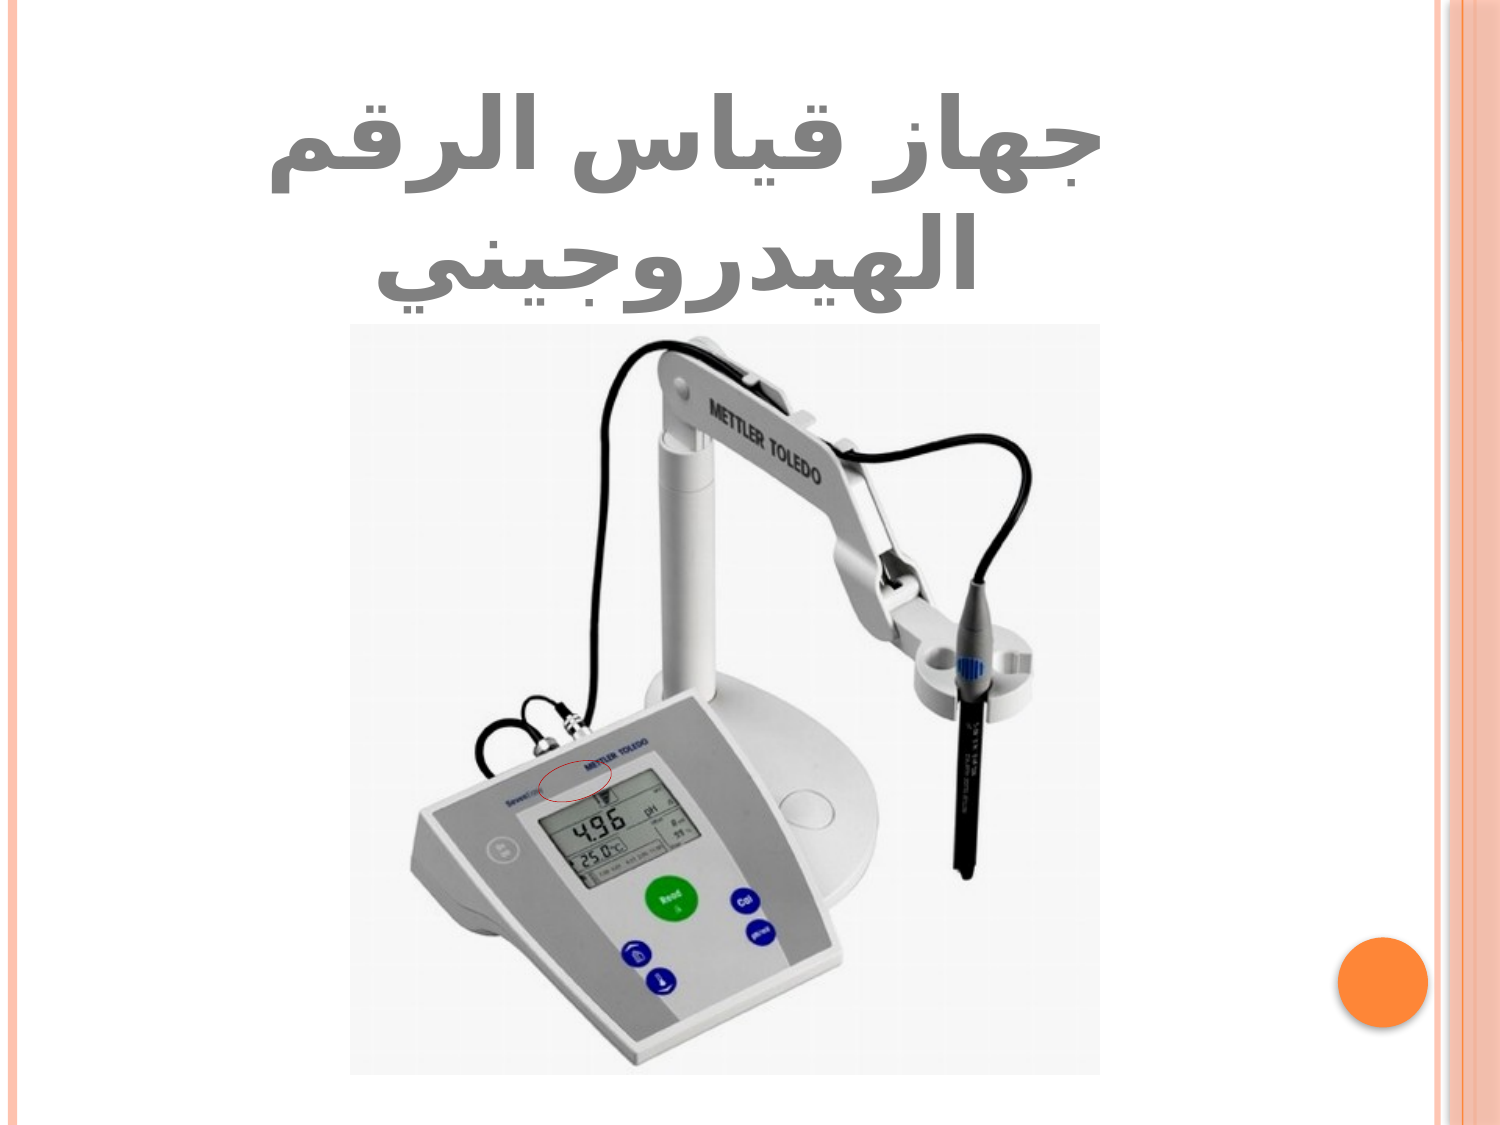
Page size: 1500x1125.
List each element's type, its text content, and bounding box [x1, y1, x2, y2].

picture [349, 324, 1101, 1076]
list جهاز قياس الرقم الهيدروجيني [75, 62, 1300, 1062]
